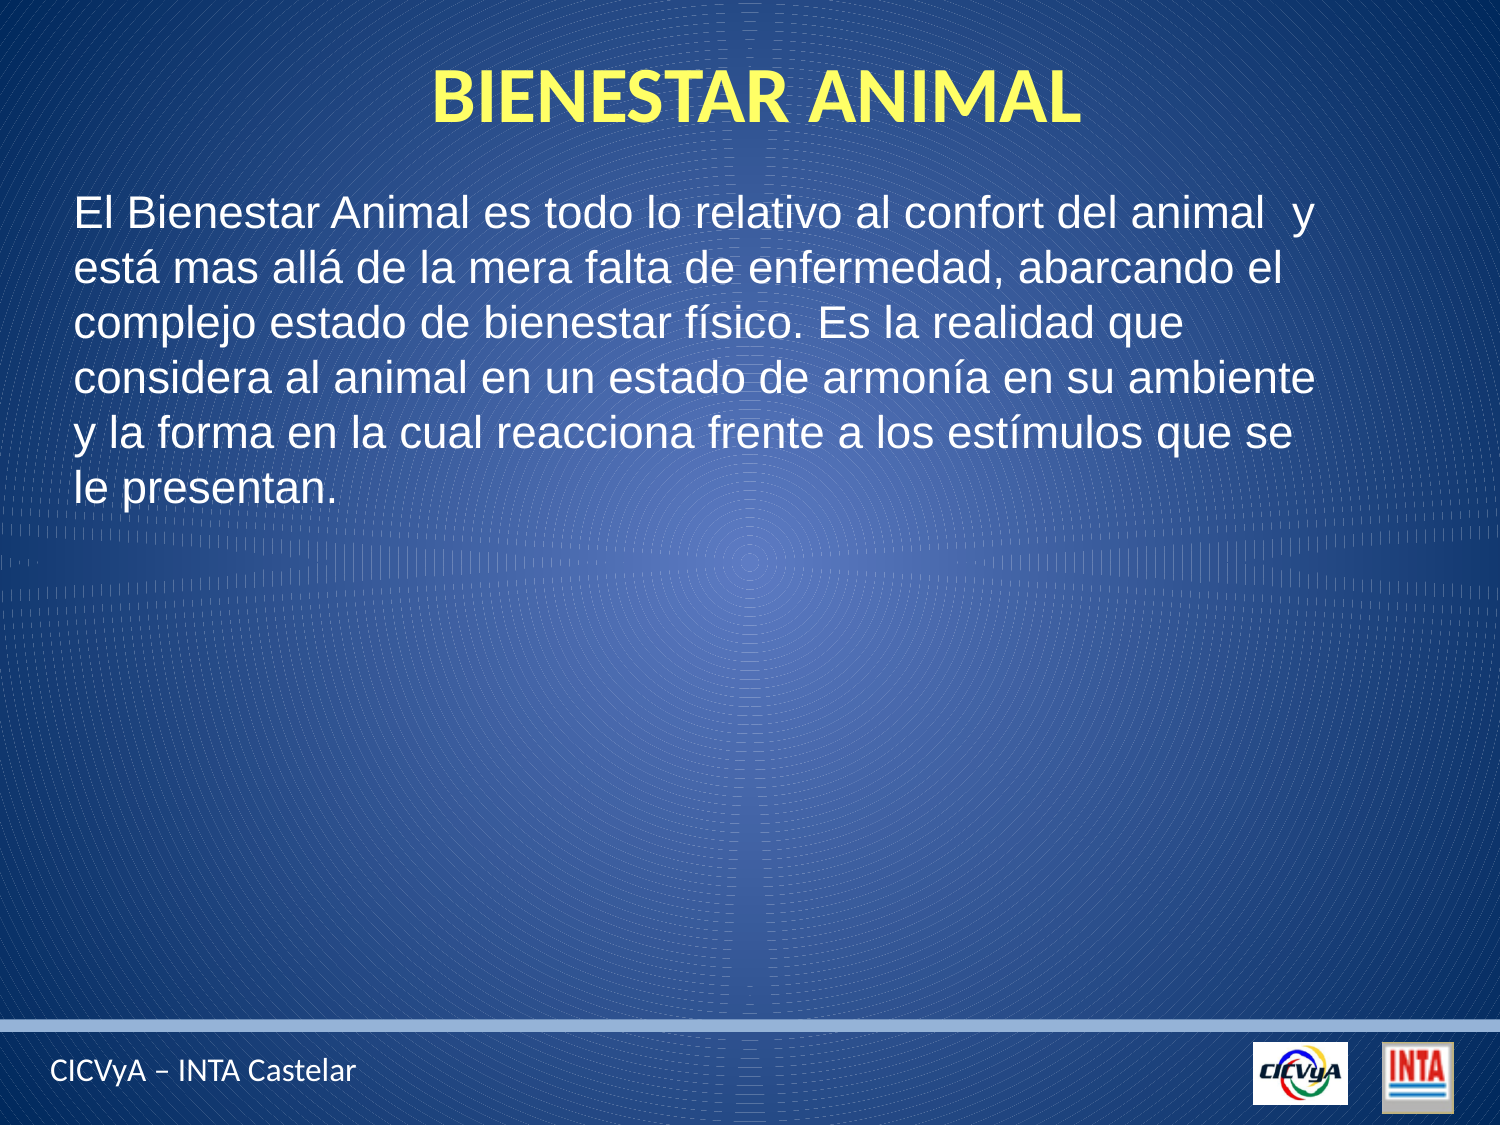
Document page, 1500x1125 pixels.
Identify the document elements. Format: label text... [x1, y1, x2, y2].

picture [1381, 1041, 1454, 1114]
text_box [0, 1019, 1500, 1032]
picture [1253, 1042, 1348, 1105]
text_box BIENESTAR ANIMAL [260, 35, 1254, 147]
text_box El Bienestar Animal es todo lo relativo al confort del animal y está mas allá de la mera falta de enfermedad, abarcando el complejo estado de bienestar físico. Es la realidad que considera al animal en un estado de armonía en su ambiente y la forma en la cual reacciona frente a los estímulos que se le presentan. [58, 175, 1348, 521]
text_box CICVyA – INTA Castelar [35, 1040, 1075, 1096]
